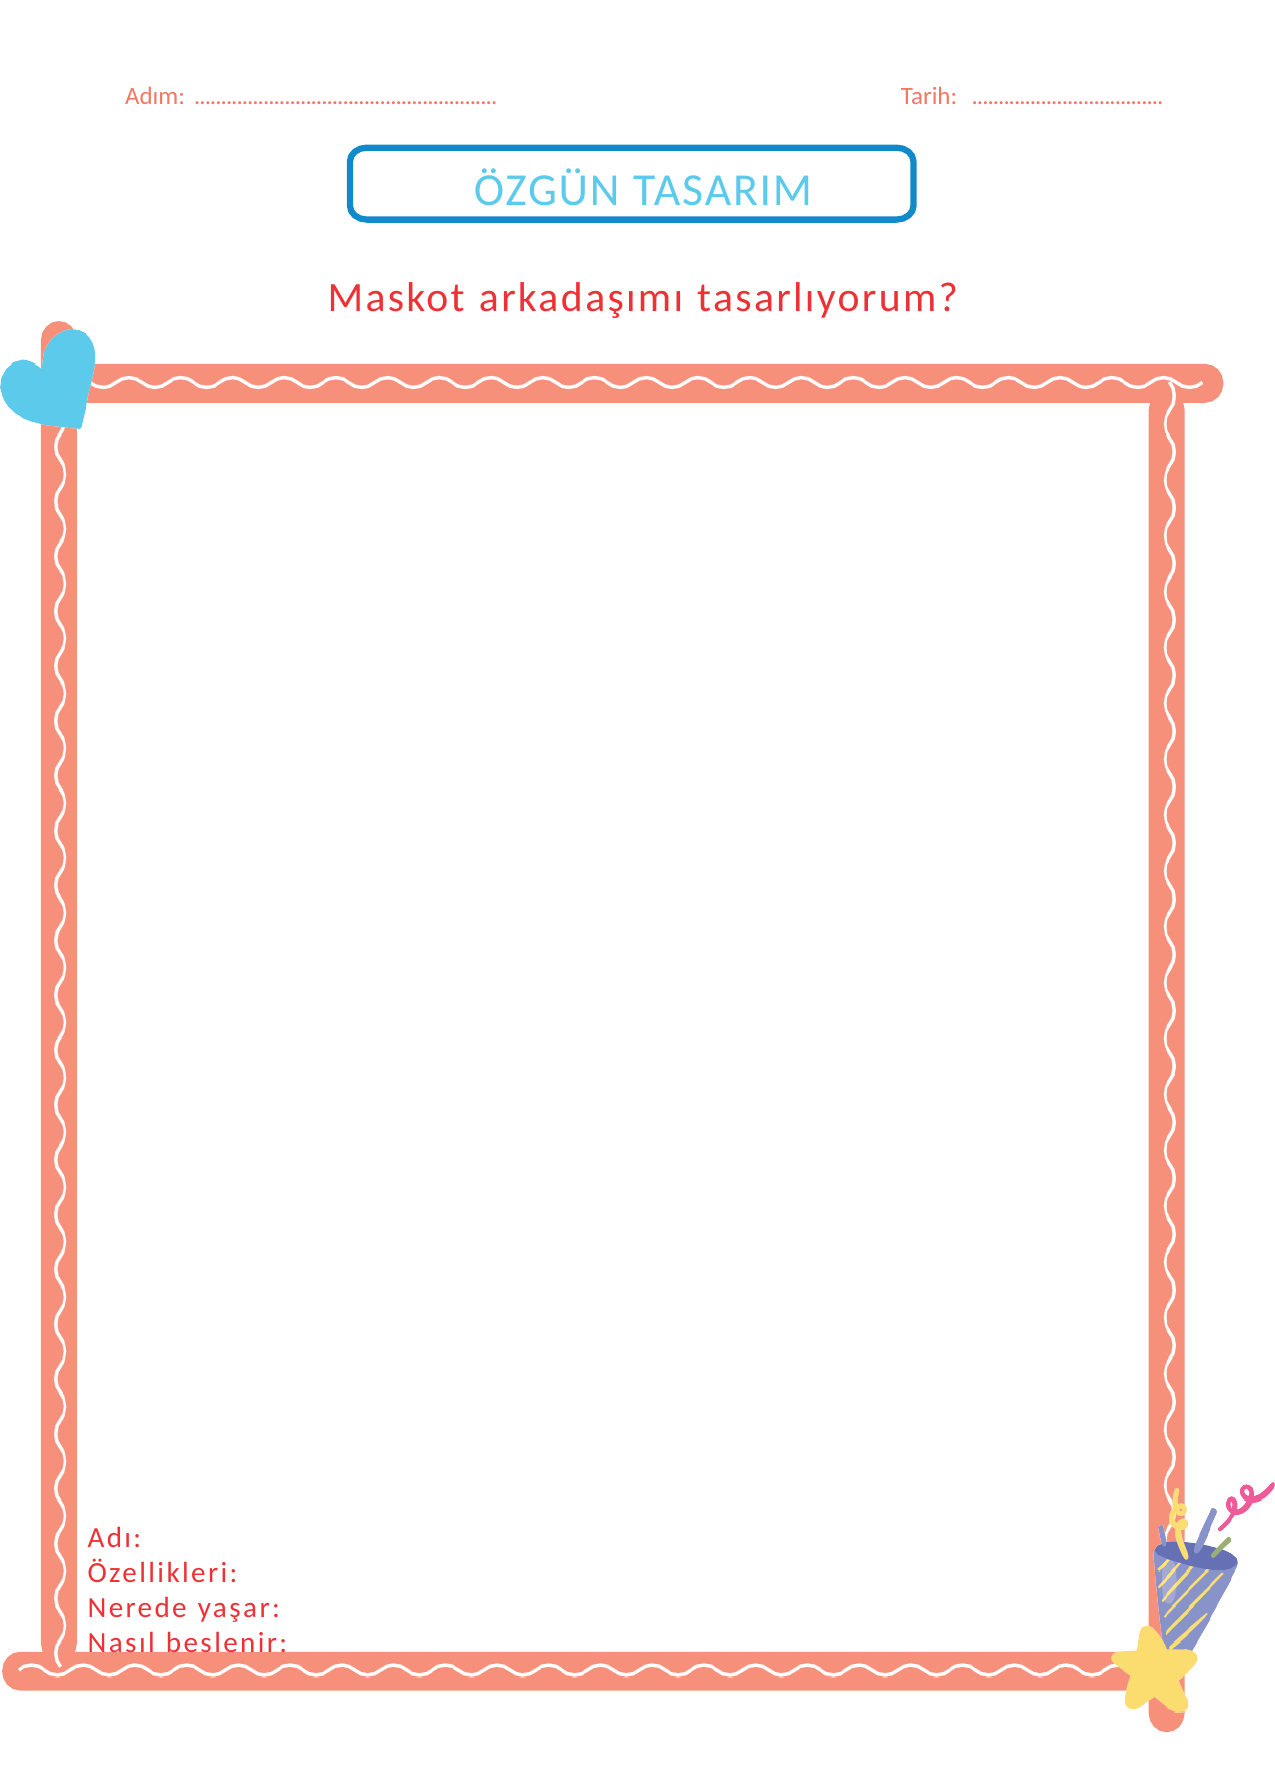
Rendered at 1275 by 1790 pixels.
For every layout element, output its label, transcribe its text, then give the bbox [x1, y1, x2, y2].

text_box Adım: ......................................................... [122, 77, 505, 110]
text_box Tarih: .................................... [898, 77, 1171, 110]
text_box [351, 147, 913, 157]
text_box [0, 320, 1275, 1733]
text_box ÖZGÜN TASARIM Maskot arkadaşımı tasarlıyorum? [27, 157, 1250, 319]
